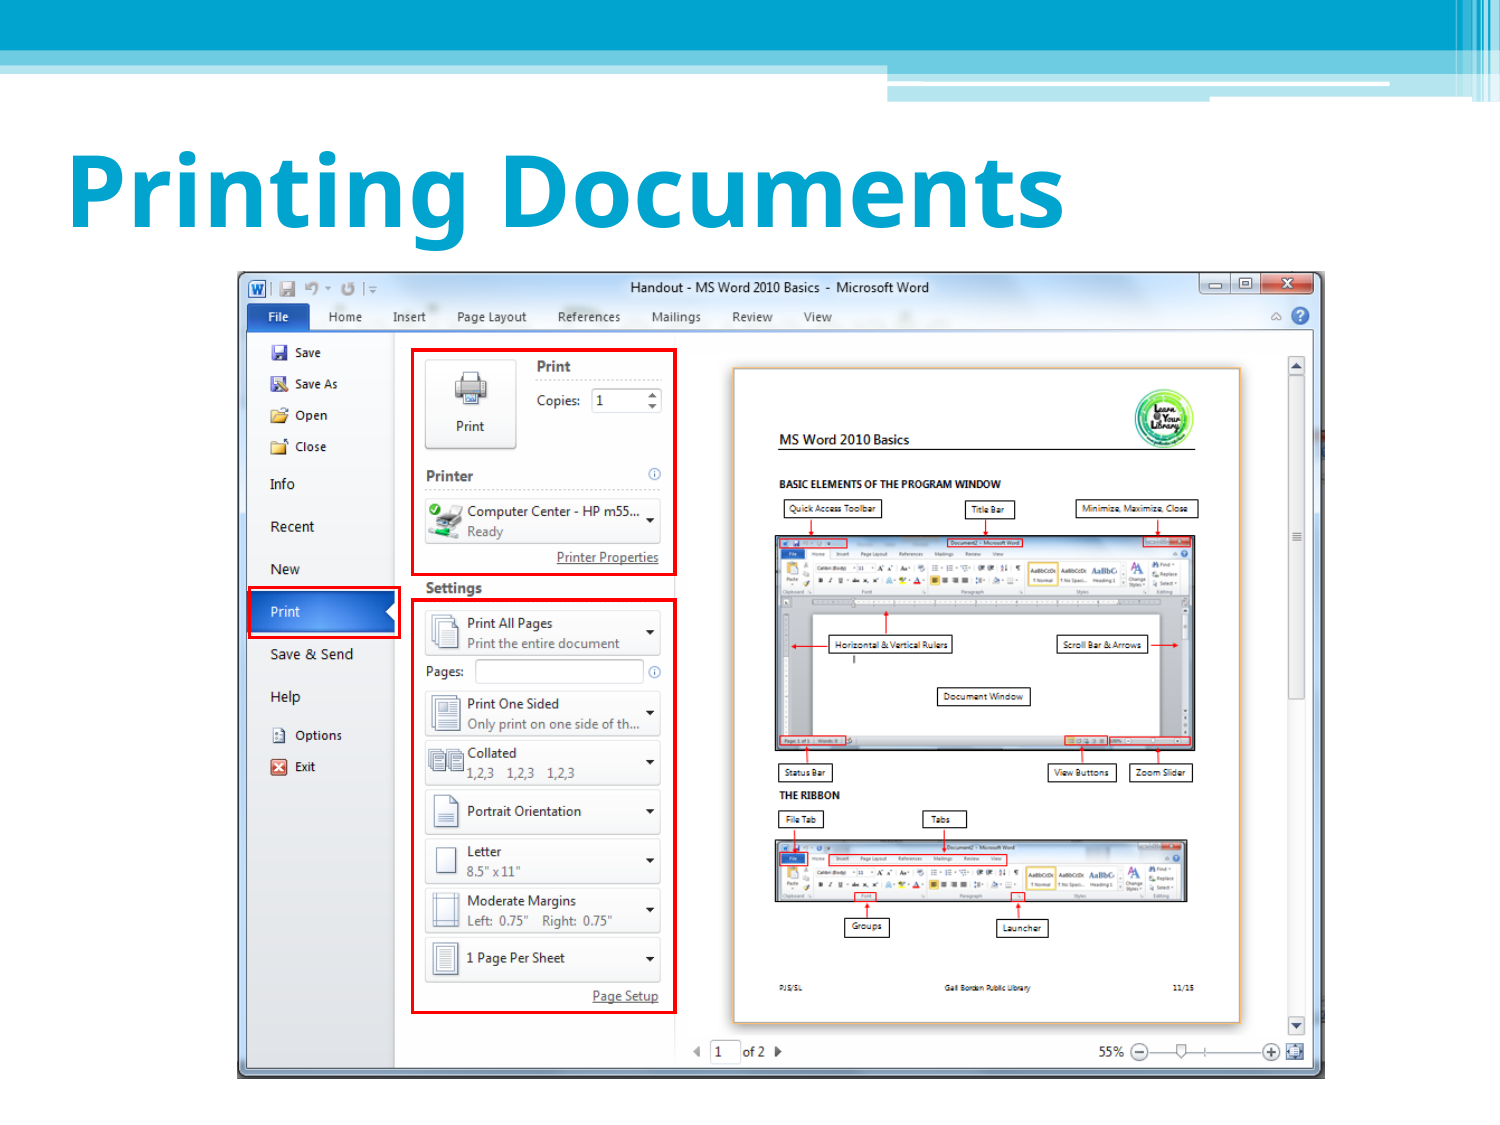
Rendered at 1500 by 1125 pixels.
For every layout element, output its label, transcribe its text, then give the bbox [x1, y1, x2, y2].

picture [237, 271, 1325, 1079]
title Printing Documents [50, 99, 1400, 275]
